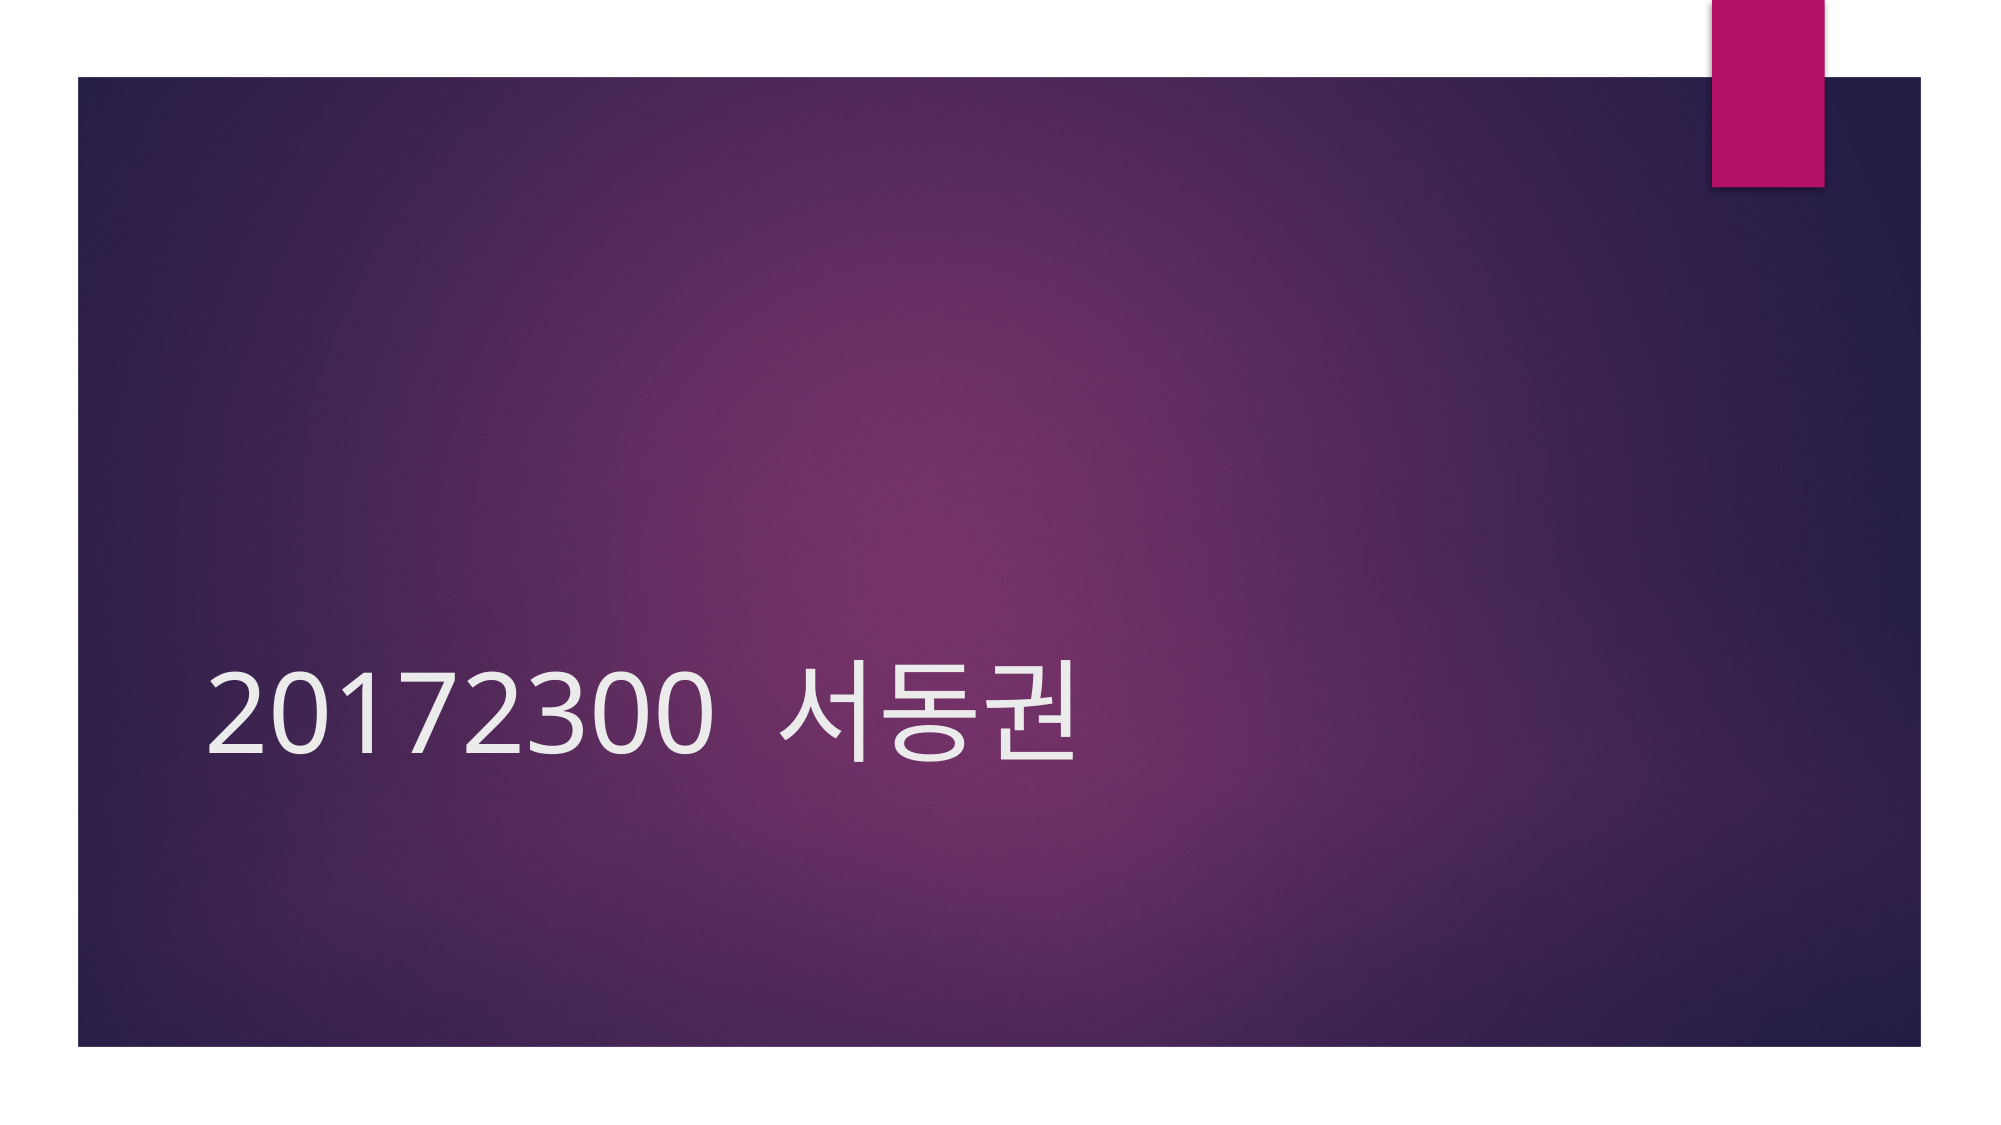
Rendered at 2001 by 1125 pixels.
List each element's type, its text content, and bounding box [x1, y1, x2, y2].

title 20172300 서동권 [189, 344, 1638, 784]
